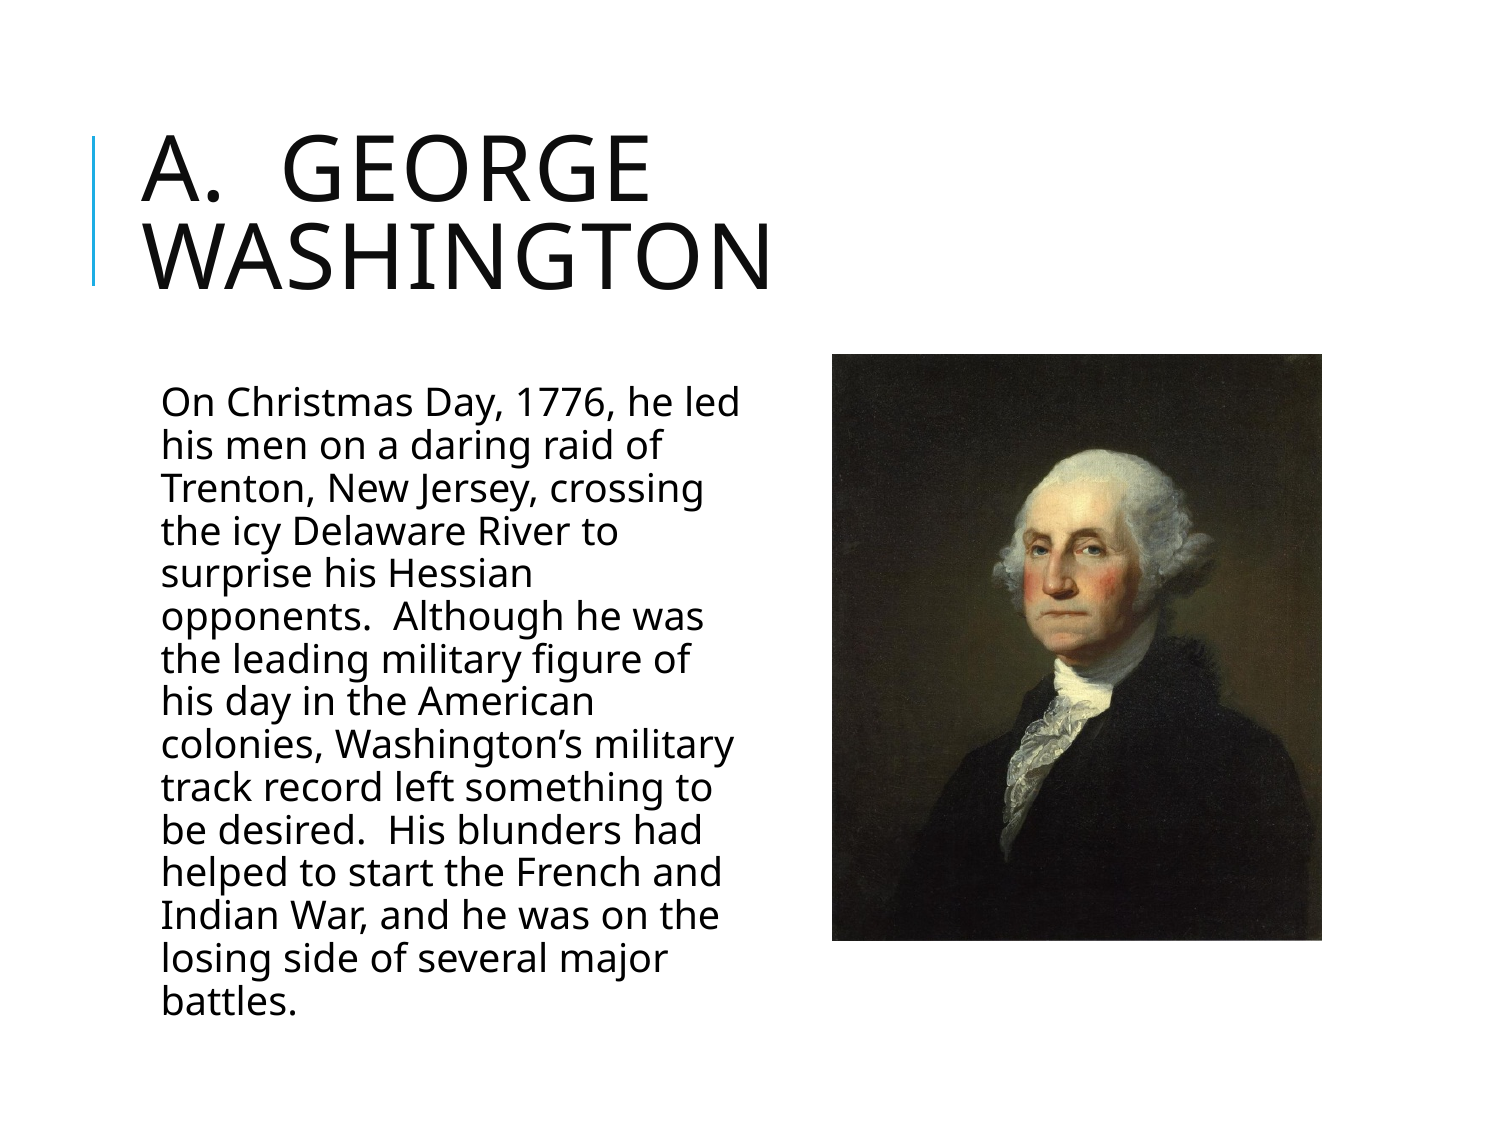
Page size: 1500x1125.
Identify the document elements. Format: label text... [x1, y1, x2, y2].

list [832, 354, 1323, 942]
list On Christmas Day, 1776, he led his men on a daring raid of Trenton, New Jersey, crossing the icy Delaware River to surprise his Hessian opponents. Although he was the leading military figure of his day in the American colonies, Washington’s military track record left something to be desired. His blunders had helped to start the French and Indian War, and he was on the losing side of several major battles. [138, 374, 750, 1035]
title A. George Washington [126, 96, 1322, 342]
